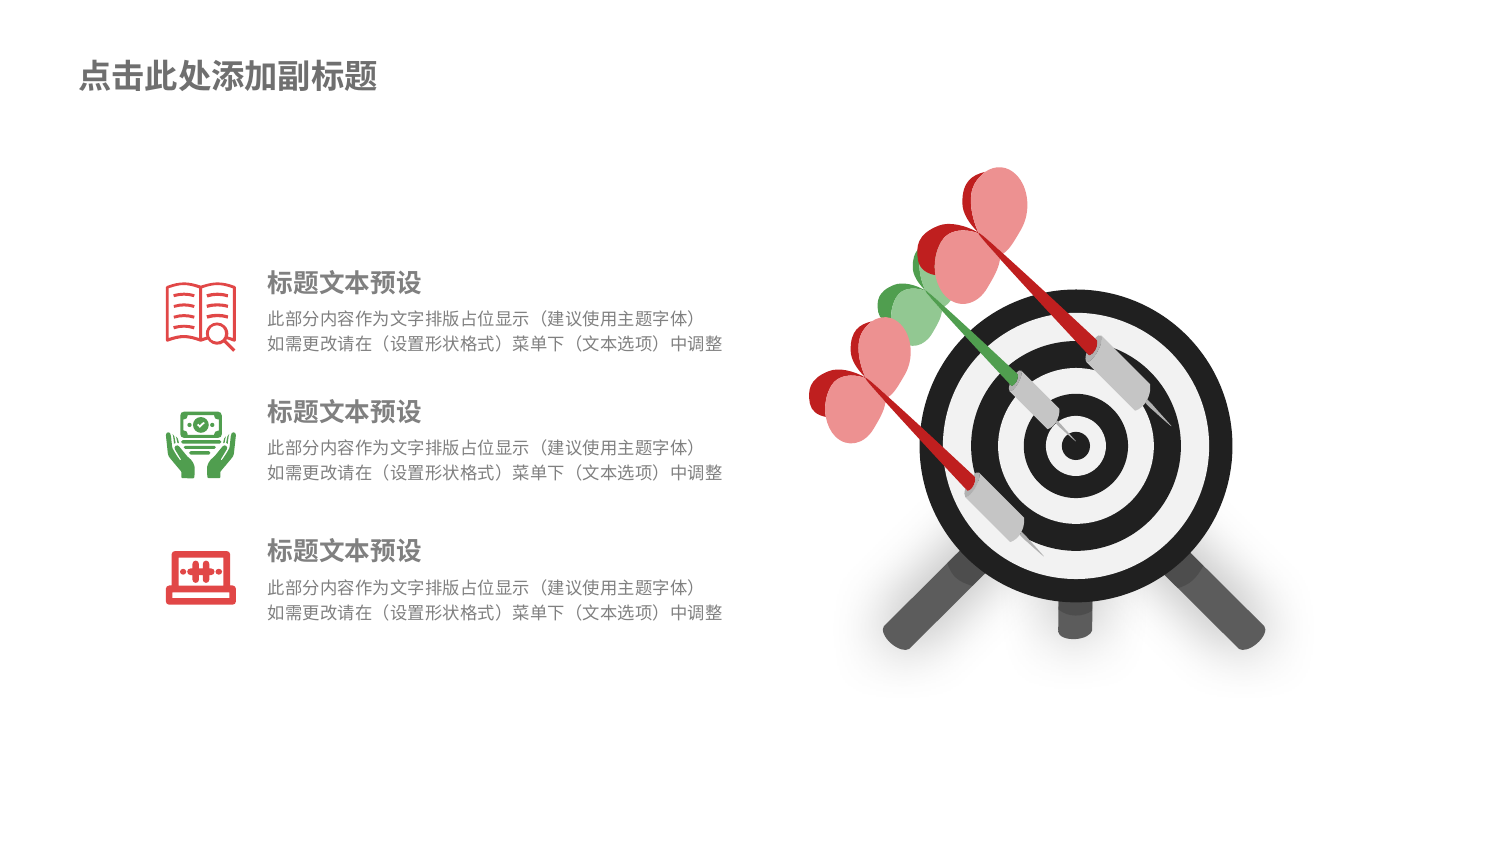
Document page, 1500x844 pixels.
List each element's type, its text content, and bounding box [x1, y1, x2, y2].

text_box 点击此处添加副标题 [58, 45, 792, 106]
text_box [876, 237, 910, 313]
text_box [880, 289, 1268, 652]
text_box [1049, 435, 1077, 442]
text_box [165, 527, 761, 657]
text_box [165, 387, 761, 517]
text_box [165, 258, 761, 387]
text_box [807, 314, 1045, 557]
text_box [915, 164, 1172, 427]
